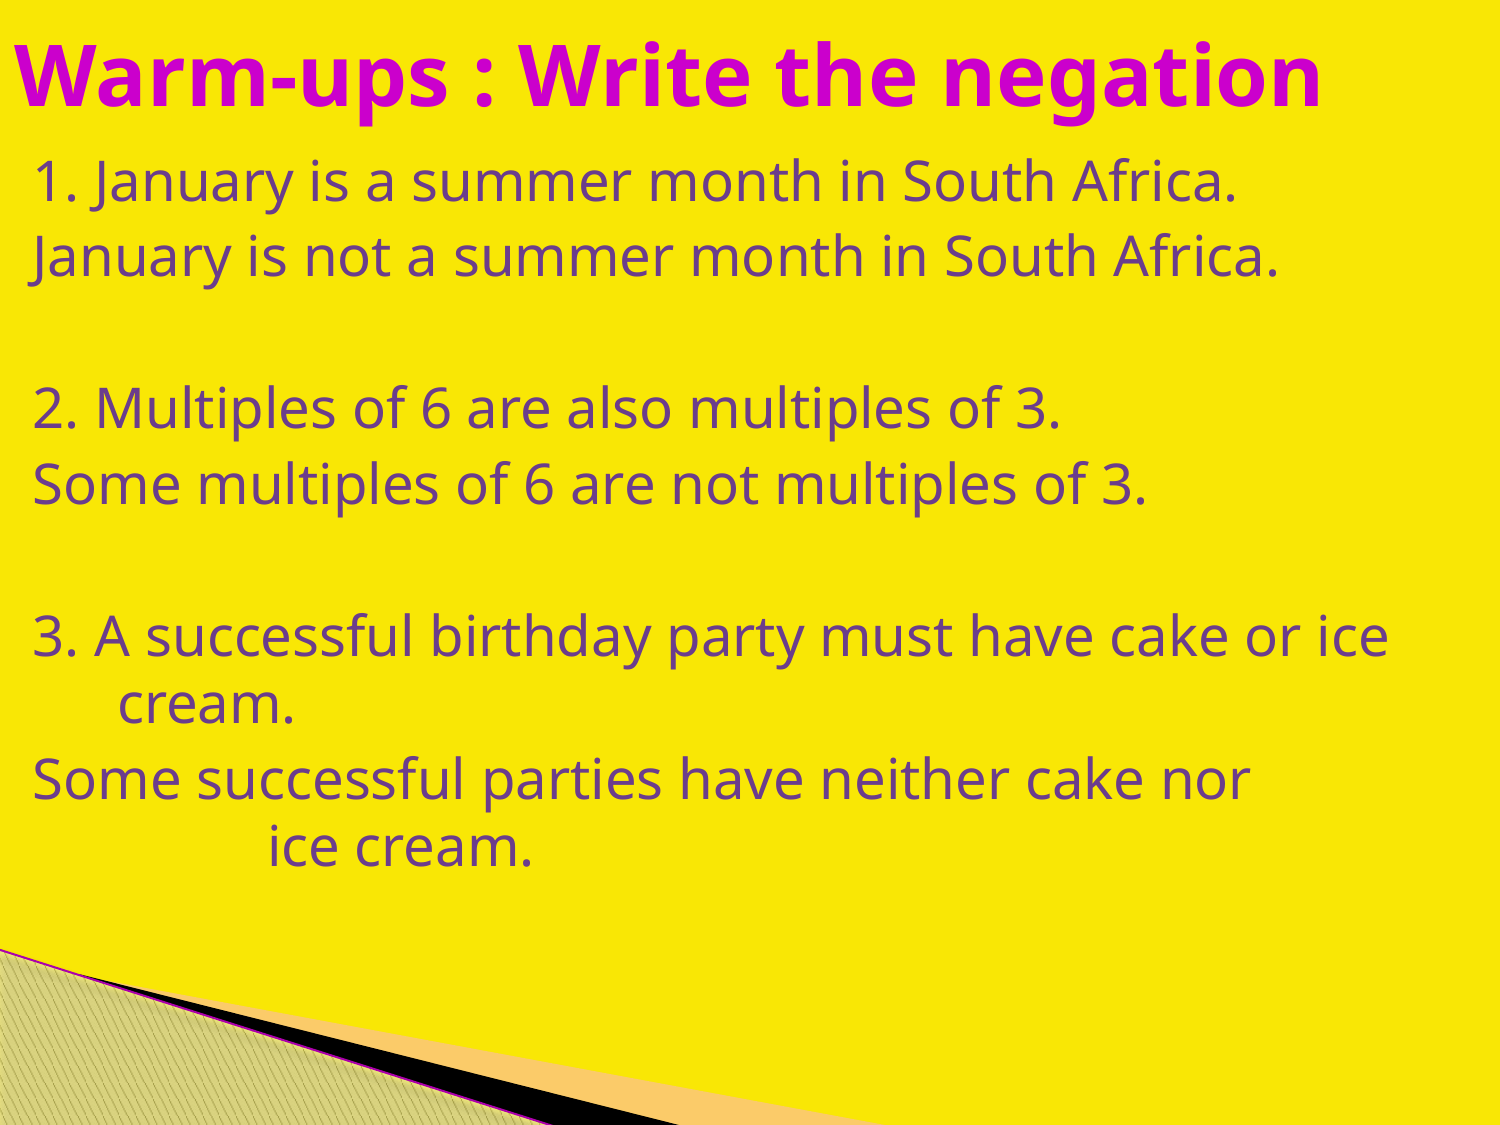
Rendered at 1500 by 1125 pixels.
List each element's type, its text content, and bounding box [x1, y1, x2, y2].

list 1. January is a summer month in South Africa. January is not a summer month in South Africa. 2. Multiples of 6 are also multiples of 3. Some multiples of 6 are not multiples of 3. 3. A successful birthday party must have cake or ice cream. Some successful parties have neither cake nor ice cream. [0, 137, 1500, 1088]
title Warm-ups : Write the negation [0, 0, 1350, 145]
